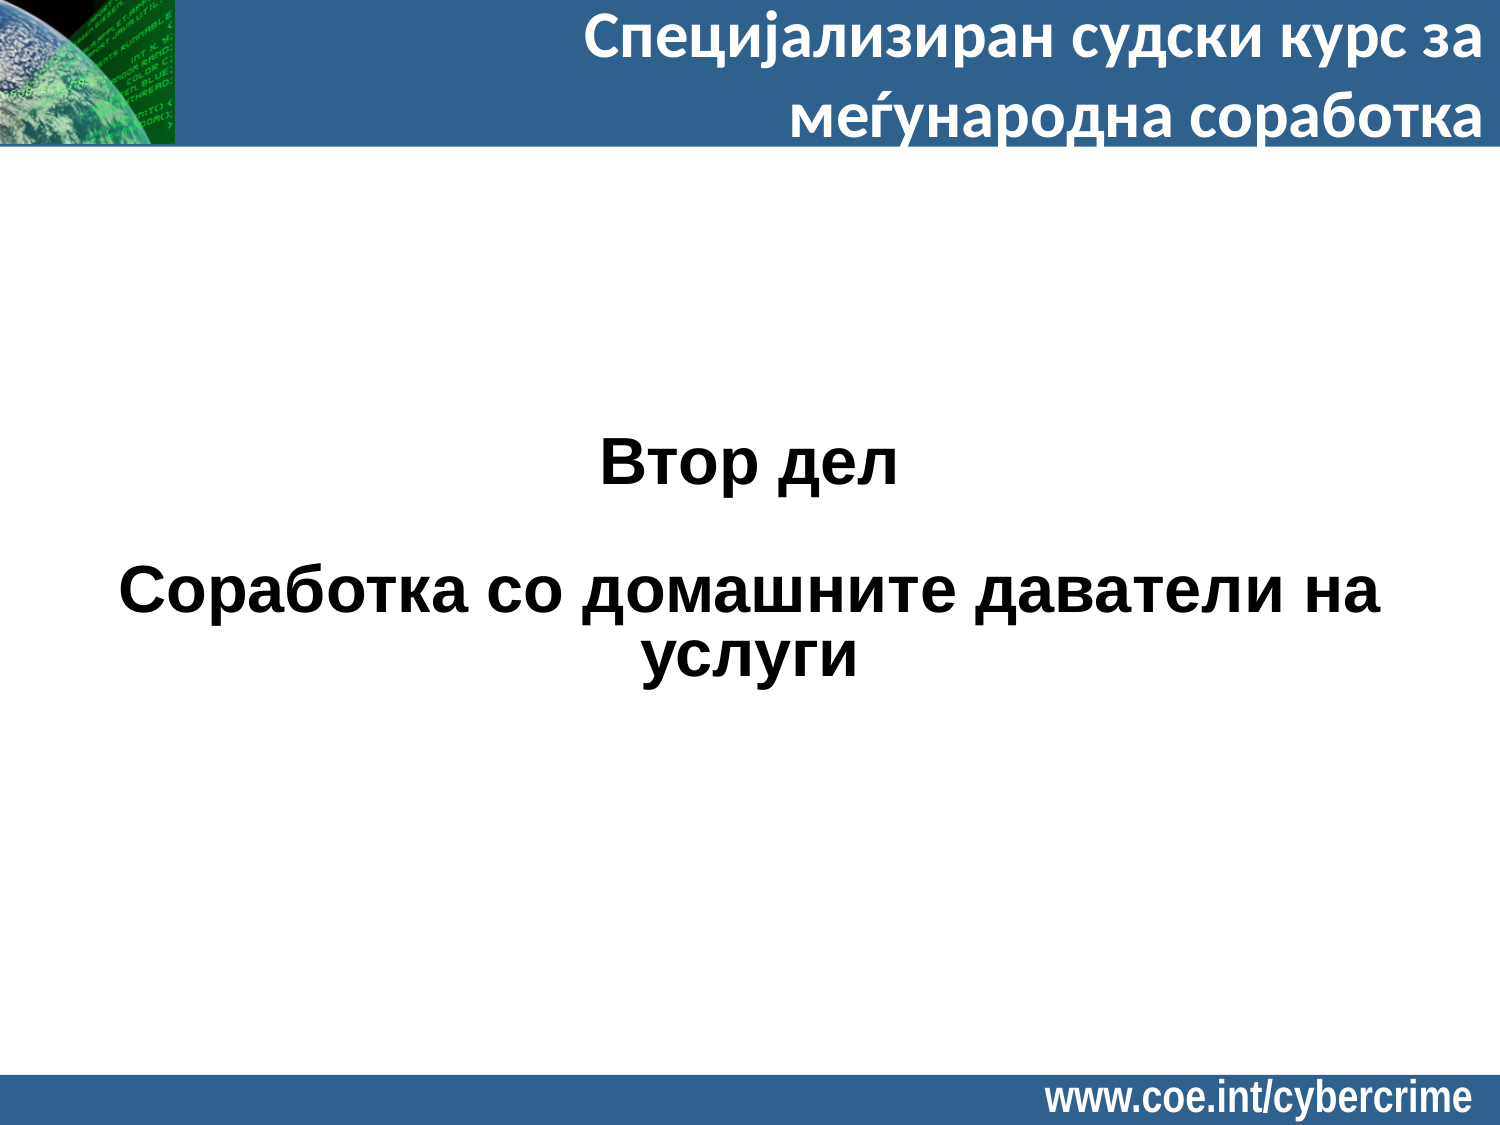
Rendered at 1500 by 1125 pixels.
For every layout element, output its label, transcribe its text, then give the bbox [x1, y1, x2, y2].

text_box Втор дел Соработка со домашните даватели на услуги [50, 425, 1450, 697]
text_box www.coe.int/cybercrime [1030, 1059, 1500, 1125]
text_box [0, 1073, 1030, 1125]
picture [0, 0, 175, 144]
text_box Специјализиран судски курс за меѓународна соработка [177, 0, 1500, 149]
